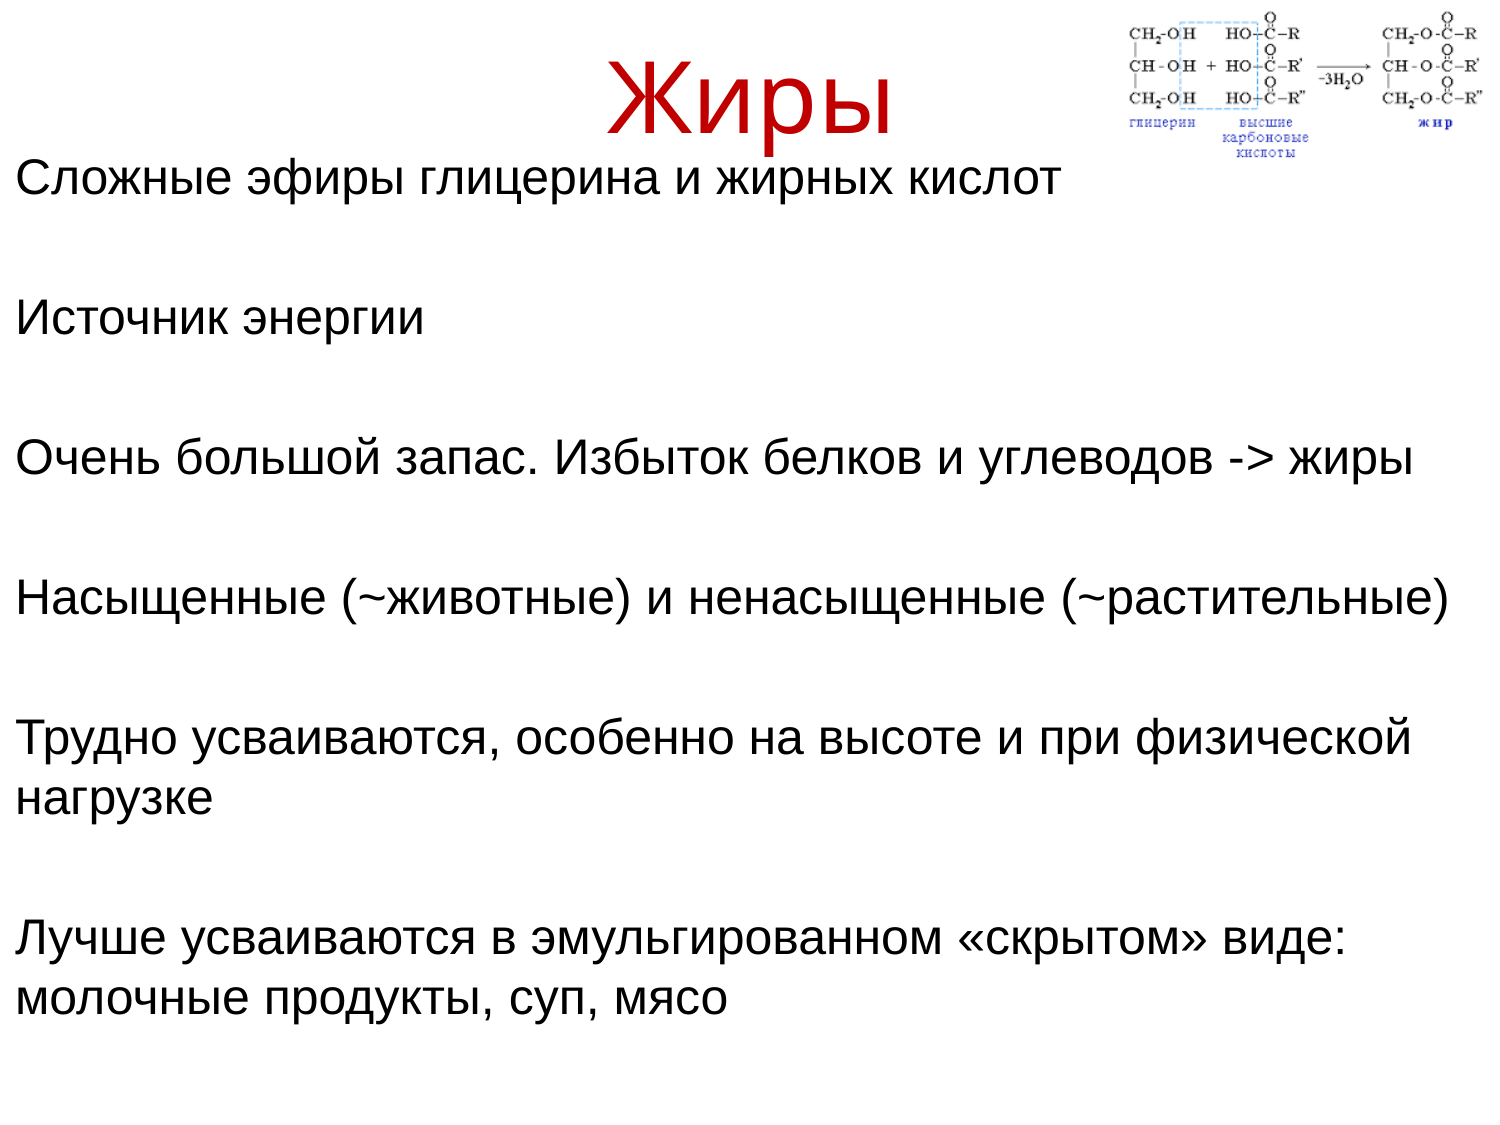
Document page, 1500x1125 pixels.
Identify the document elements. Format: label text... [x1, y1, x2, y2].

title Жиры [76, 0, 1427, 137]
list Сложные эфиры глицерина и жирных кислот Источник энергии Очень большой запас. Избыток белков и углеводов -> жиры Насыщенные (~животные) и ненасыщенные (~растительные) Трудно усваиваются, особенно на высоте и при физической нагрузке Лучше усваиваются в эмульгированном «скрытом» виде: молочные продукты, суп, мясо [0, 137, 1500, 1125]
picture [1127, 10, 1485, 162]
